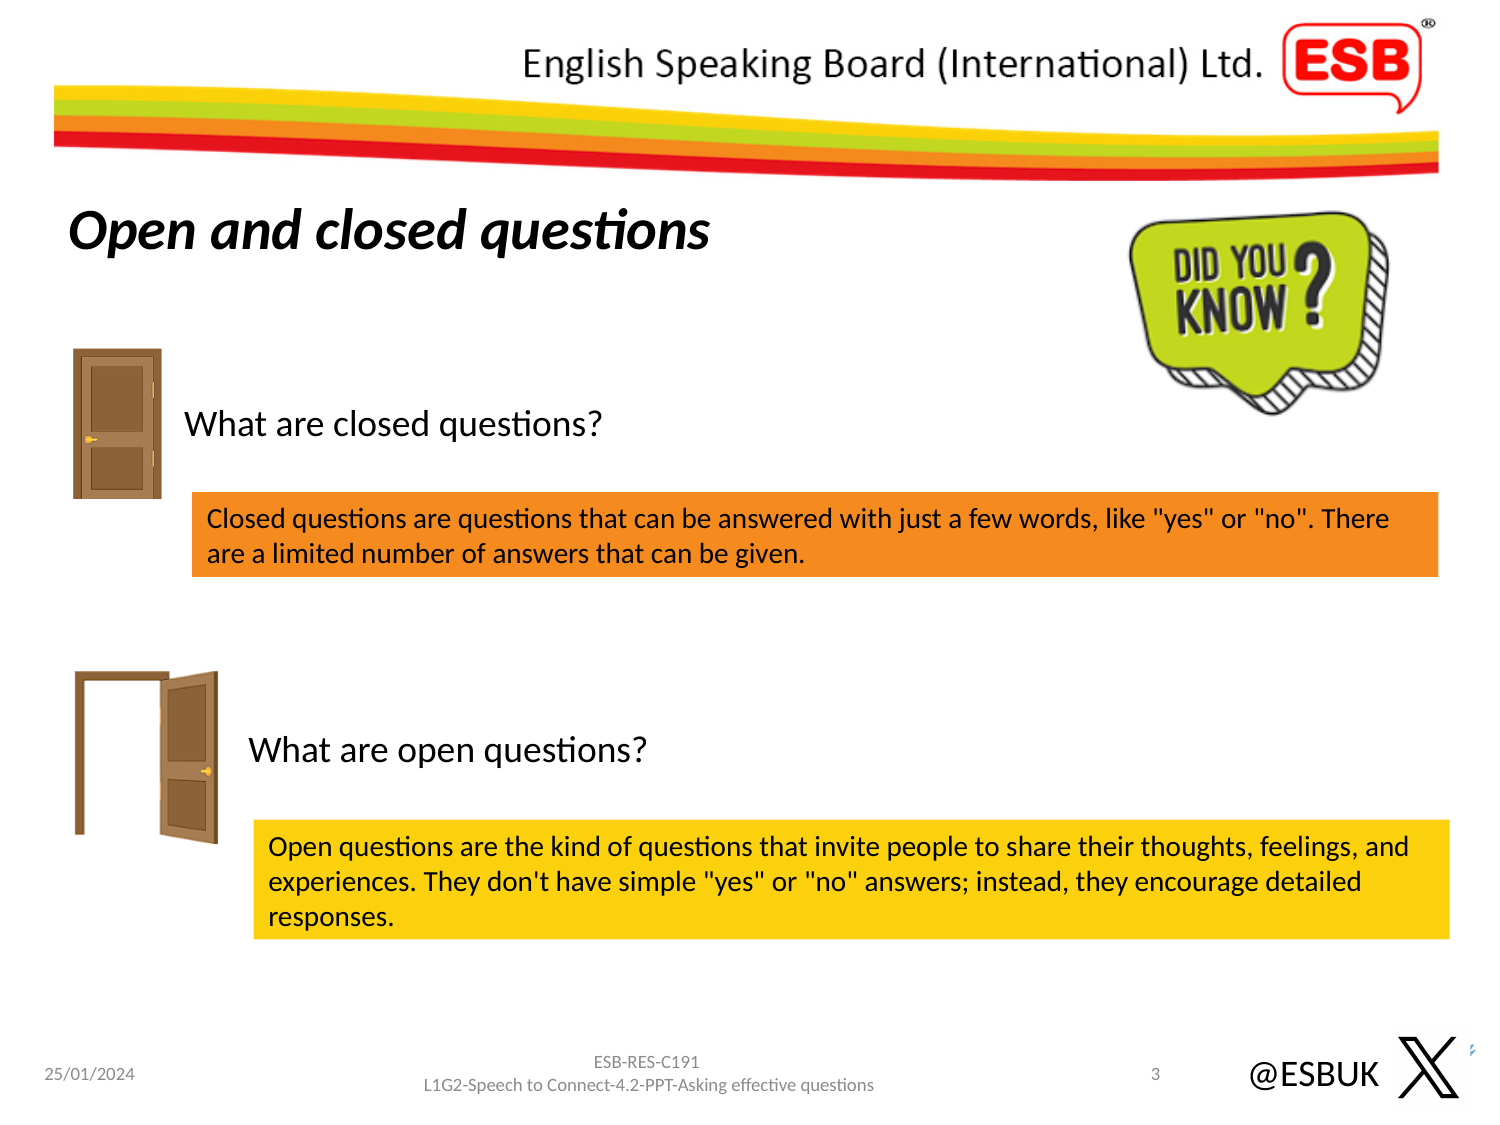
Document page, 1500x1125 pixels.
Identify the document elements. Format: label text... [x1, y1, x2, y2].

text_box What are open questions? [244, 717, 1064, 778]
picture [66, 340, 170, 505]
picture [50, 656, 244, 868]
text_box Open questions are the kind of questions that invite people to share their thoughts, feelings, and experiences. They don't have simple "yes" or "no" answers; instead, they encourage detailed responses. [253, 819, 1450, 940]
text_box Closed questions are questions that can be answered with just a few words, like "yes" or "no". There are a limited number of answers that can be given. [192, 492, 1439, 577]
footer ESB-RES-C191 L1G2-Speech to Connect-4.2-PPT-Asking effective questions [395, 1042, 902, 1103]
title Open and closed questions [53, 183, 1347, 279]
slide_number 3 [930, 1042, 1176, 1103]
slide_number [29, 1042, 367, 1103]
text_box What are closed questions? [170, 392, 1000, 452]
picture [1390, 1024, 1476, 1111]
picture [0, 0, 1500, 189]
picture [1112, 193, 1416, 431]
